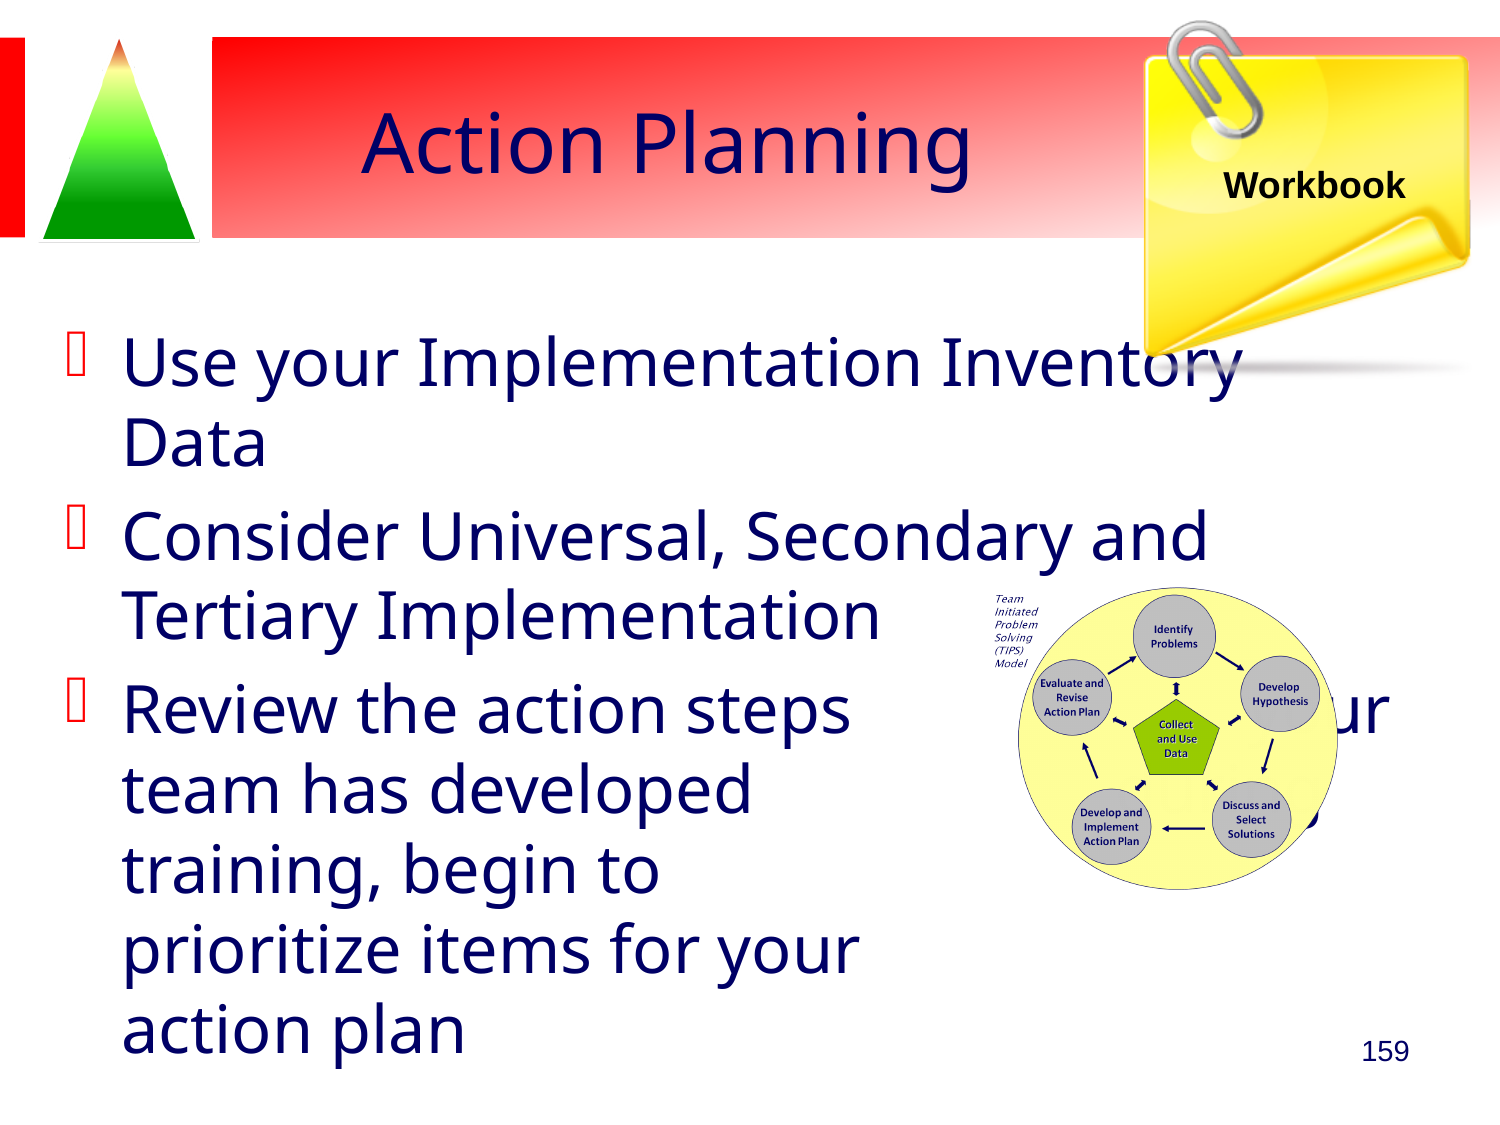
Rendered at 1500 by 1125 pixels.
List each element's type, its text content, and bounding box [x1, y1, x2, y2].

picture [37, 30, 200, 243]
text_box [1074, 0, 1500, 388]
picture [987, 587, 1338, 890]
slide_number 159 [1074, 1024, 1426, 1103]
list Use your Implementation Inventory Data Consider Universal, Secondary and Tertiary Implementation Review the action steps your team has developed during training, begin to prioritize items for your action plan [49, 312, 1426, 1006]
title Action Planning [74, 37, 1069, 243]
